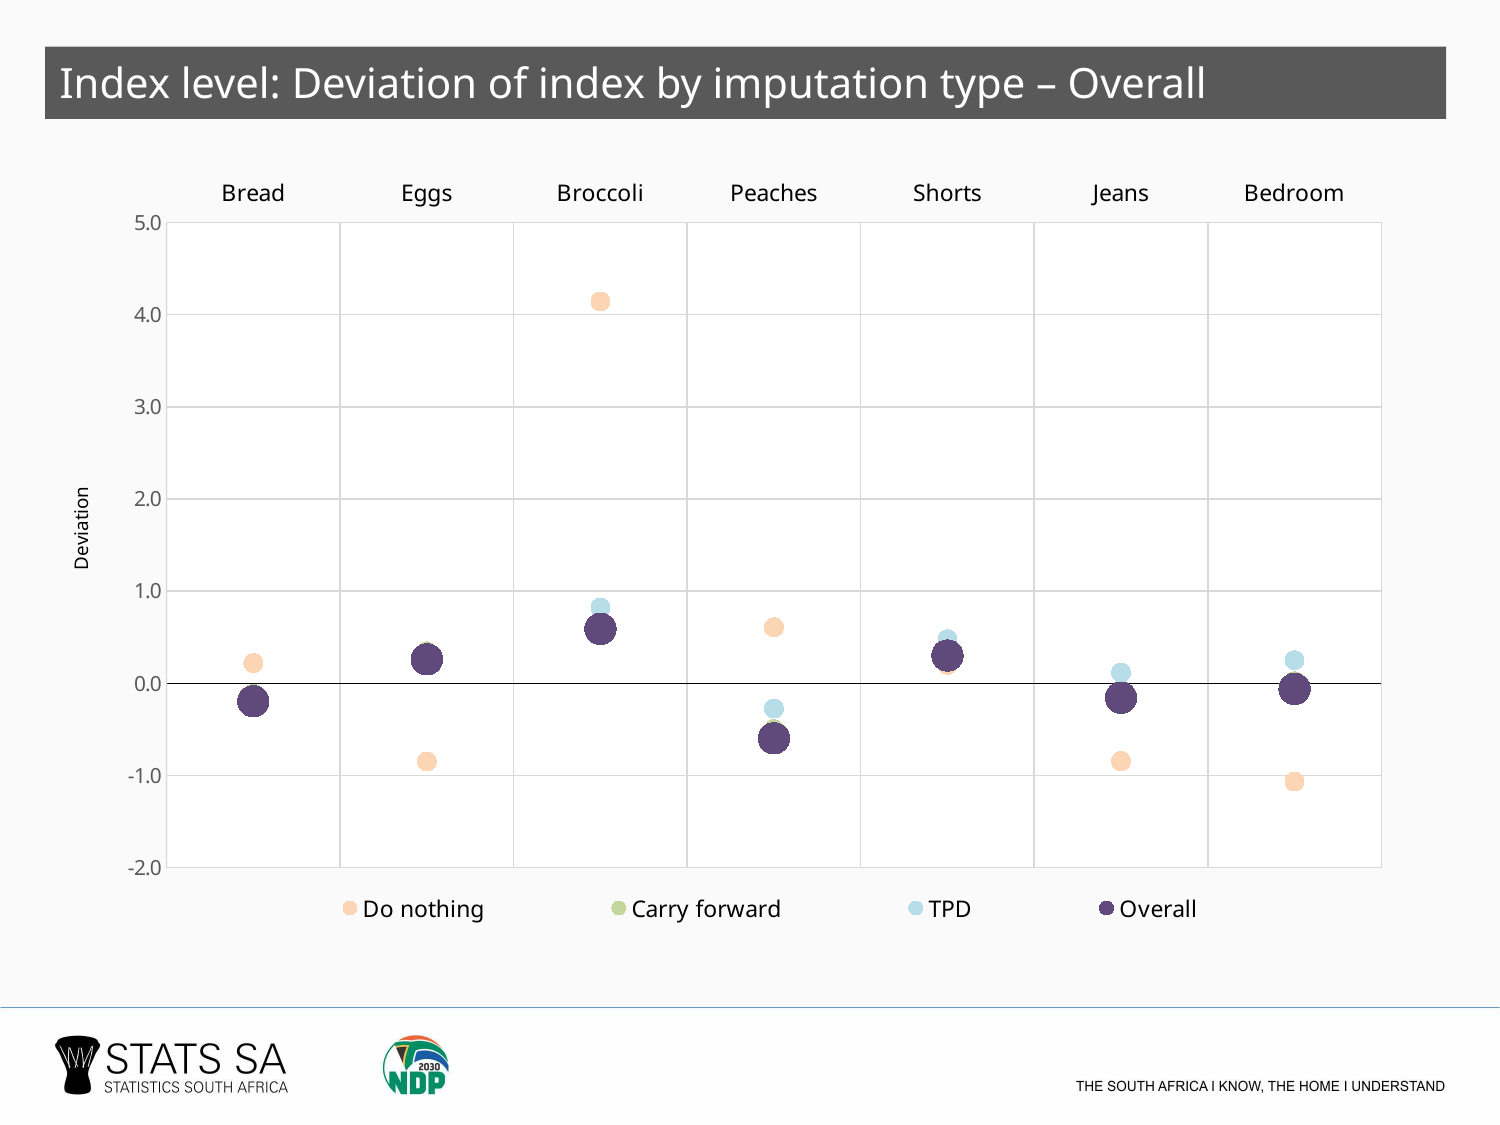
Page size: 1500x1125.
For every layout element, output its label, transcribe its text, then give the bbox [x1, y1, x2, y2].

text_box Index level: Deviation of index by imputation type – Overall [45, 46, 1447, 119]
picture [0, 1007, 1500, 1125]
chart [15, 172, 1407, 992]
